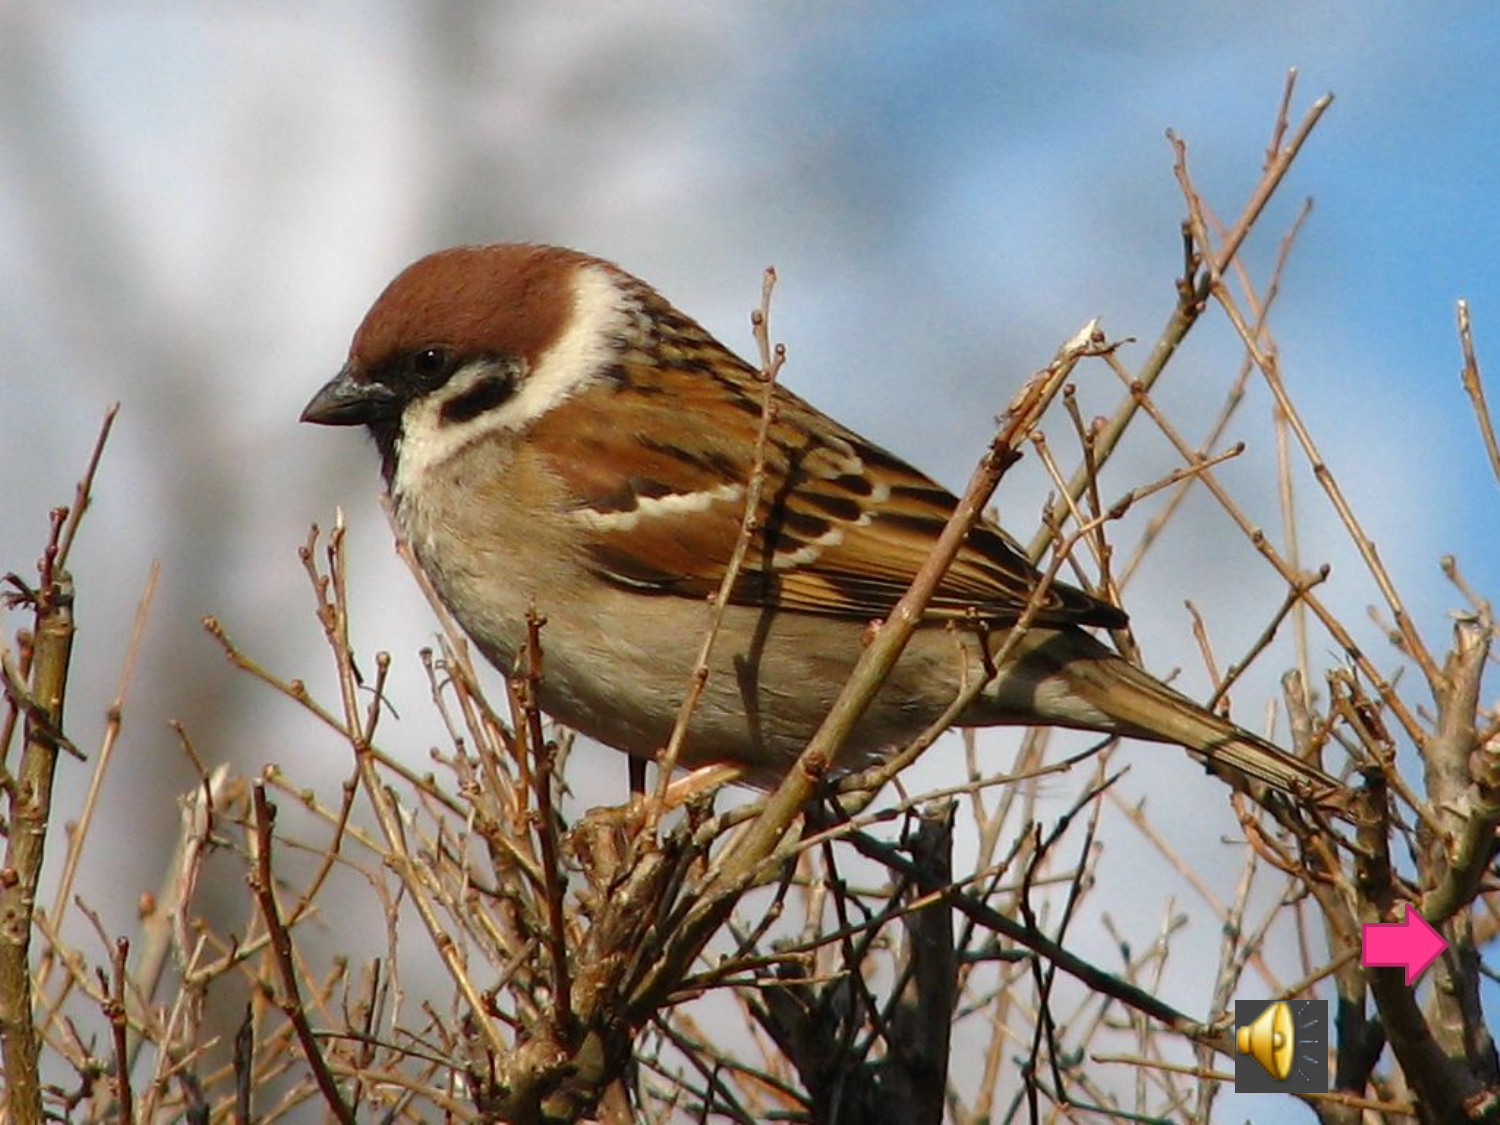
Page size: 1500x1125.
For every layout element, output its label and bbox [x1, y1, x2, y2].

picture [1233, 999, 1329, 1095]
list [0, 0, 1500, 1125]
